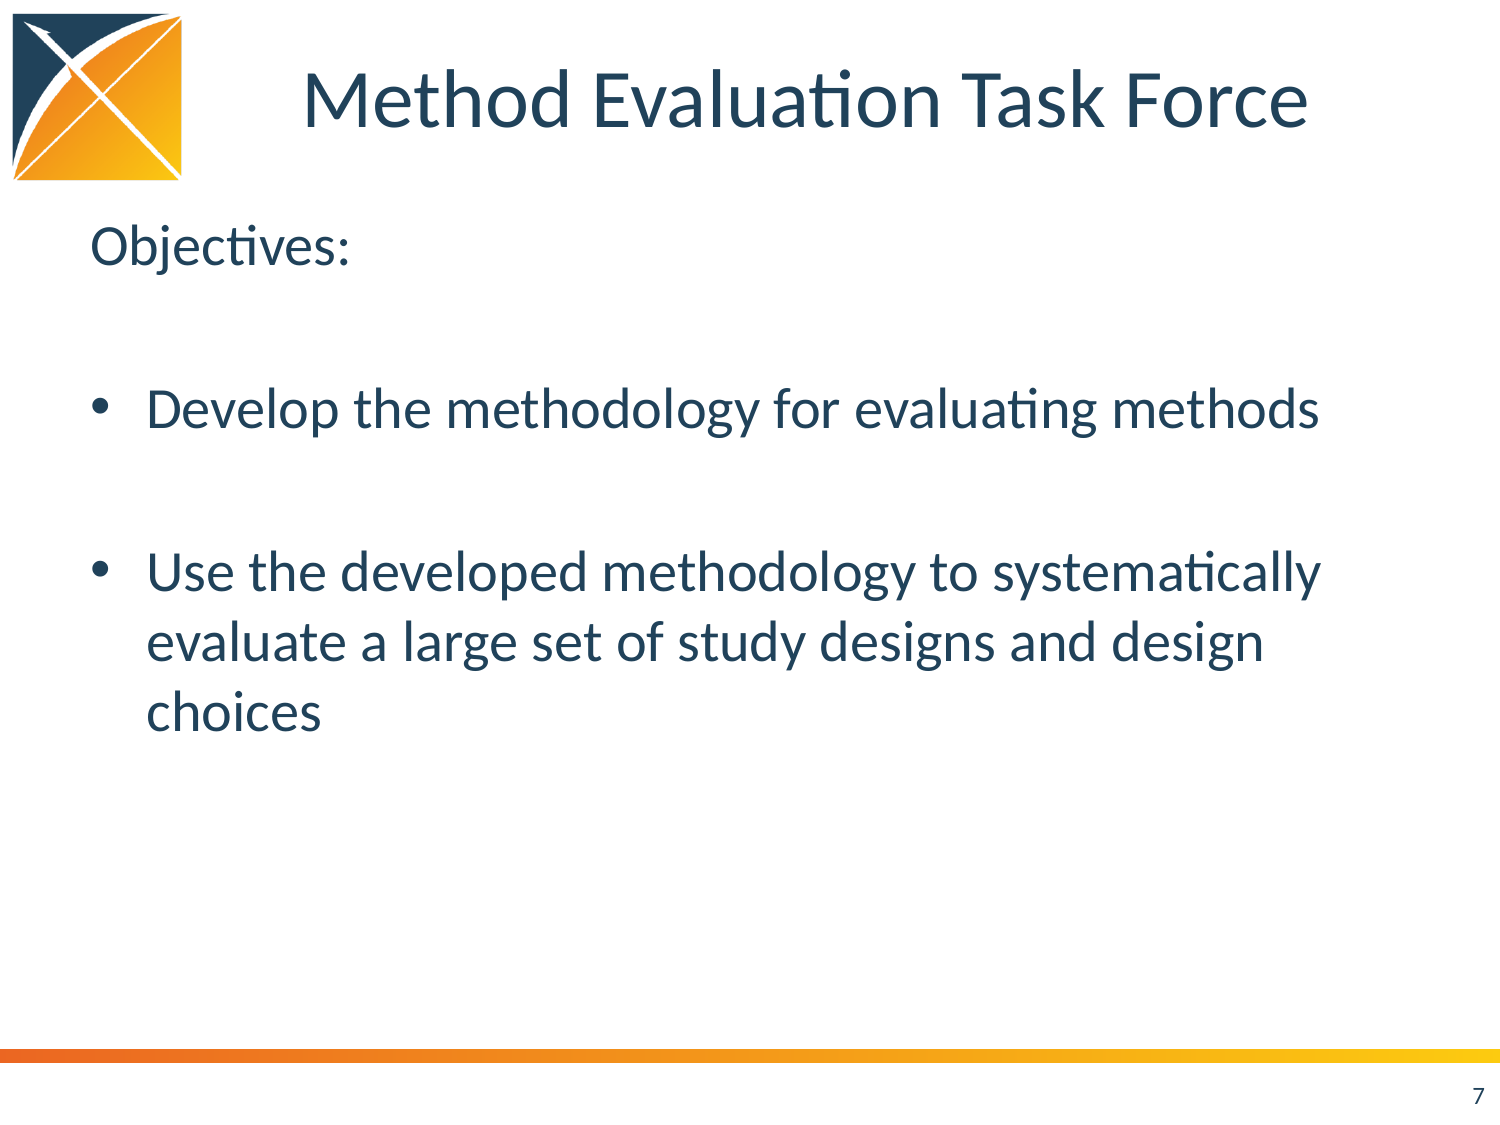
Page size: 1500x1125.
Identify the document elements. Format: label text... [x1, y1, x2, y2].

picture [0, 0, 206, 200]
slide_number 7 [1149, 1065, 1500, 1125]
list Objectives: Develop the methodology for evaluating methods Use the developed methodology to systematically evaluate a large set of study designs and design choices [75, 200, 1425, 1005]
title Method Evaluation Task Force [187, 24, 1425, 163]
